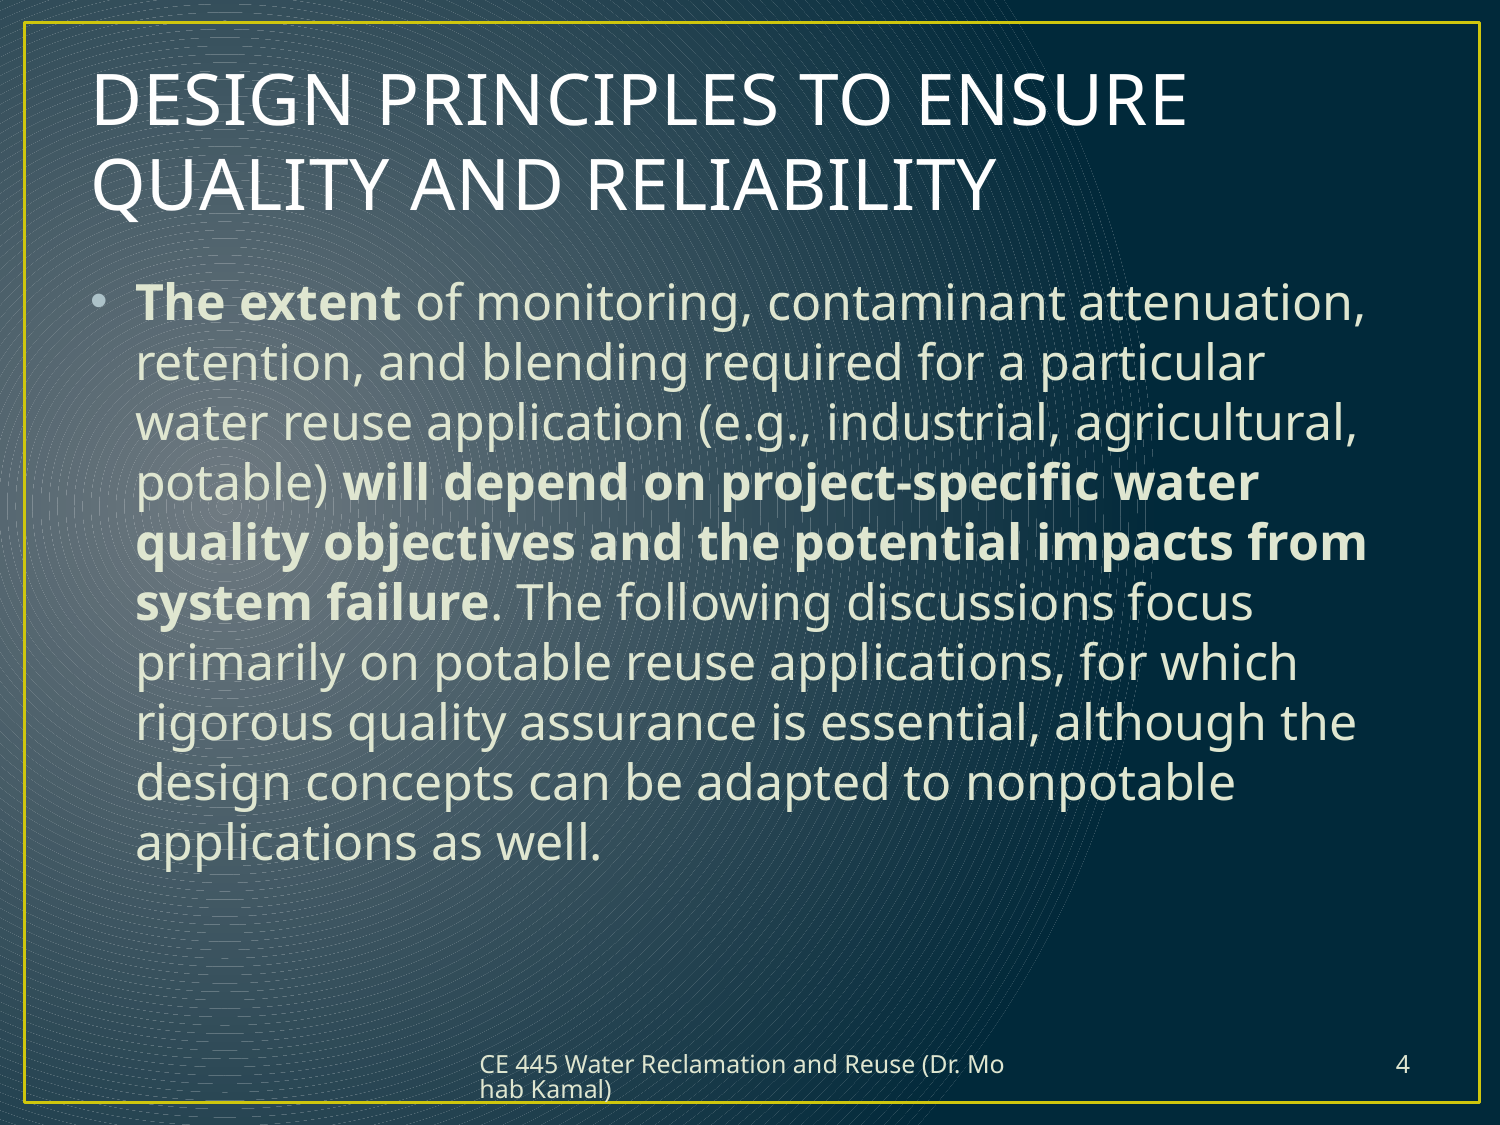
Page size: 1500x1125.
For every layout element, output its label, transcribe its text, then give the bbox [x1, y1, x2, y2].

list The extent of monitoring, contaminant attenuation, retention, and blending required for a particular water reuse application (e.g., industrial, agricultural, potable) will depend on project-specific water quality objectives and the potential impacts from system failure. The following discussions focus primarily on potable reuse applications, for which rigorous quality assurance is essential, although the design concepts can be adapted to nonpotable applications as well. [75, 262, 1425, 1005]
title DESIGN PRINCIPLES TO ENSURE QUALITY AND RELIABILITY [75, 45, 1425, 233]
footer CE 445 Water Reclamation and Reuse (Dr. Mohab Kamal) [464, 1035, 1036, 1096]
slide_number 4 [1074, 1035, 1425, 1096]
